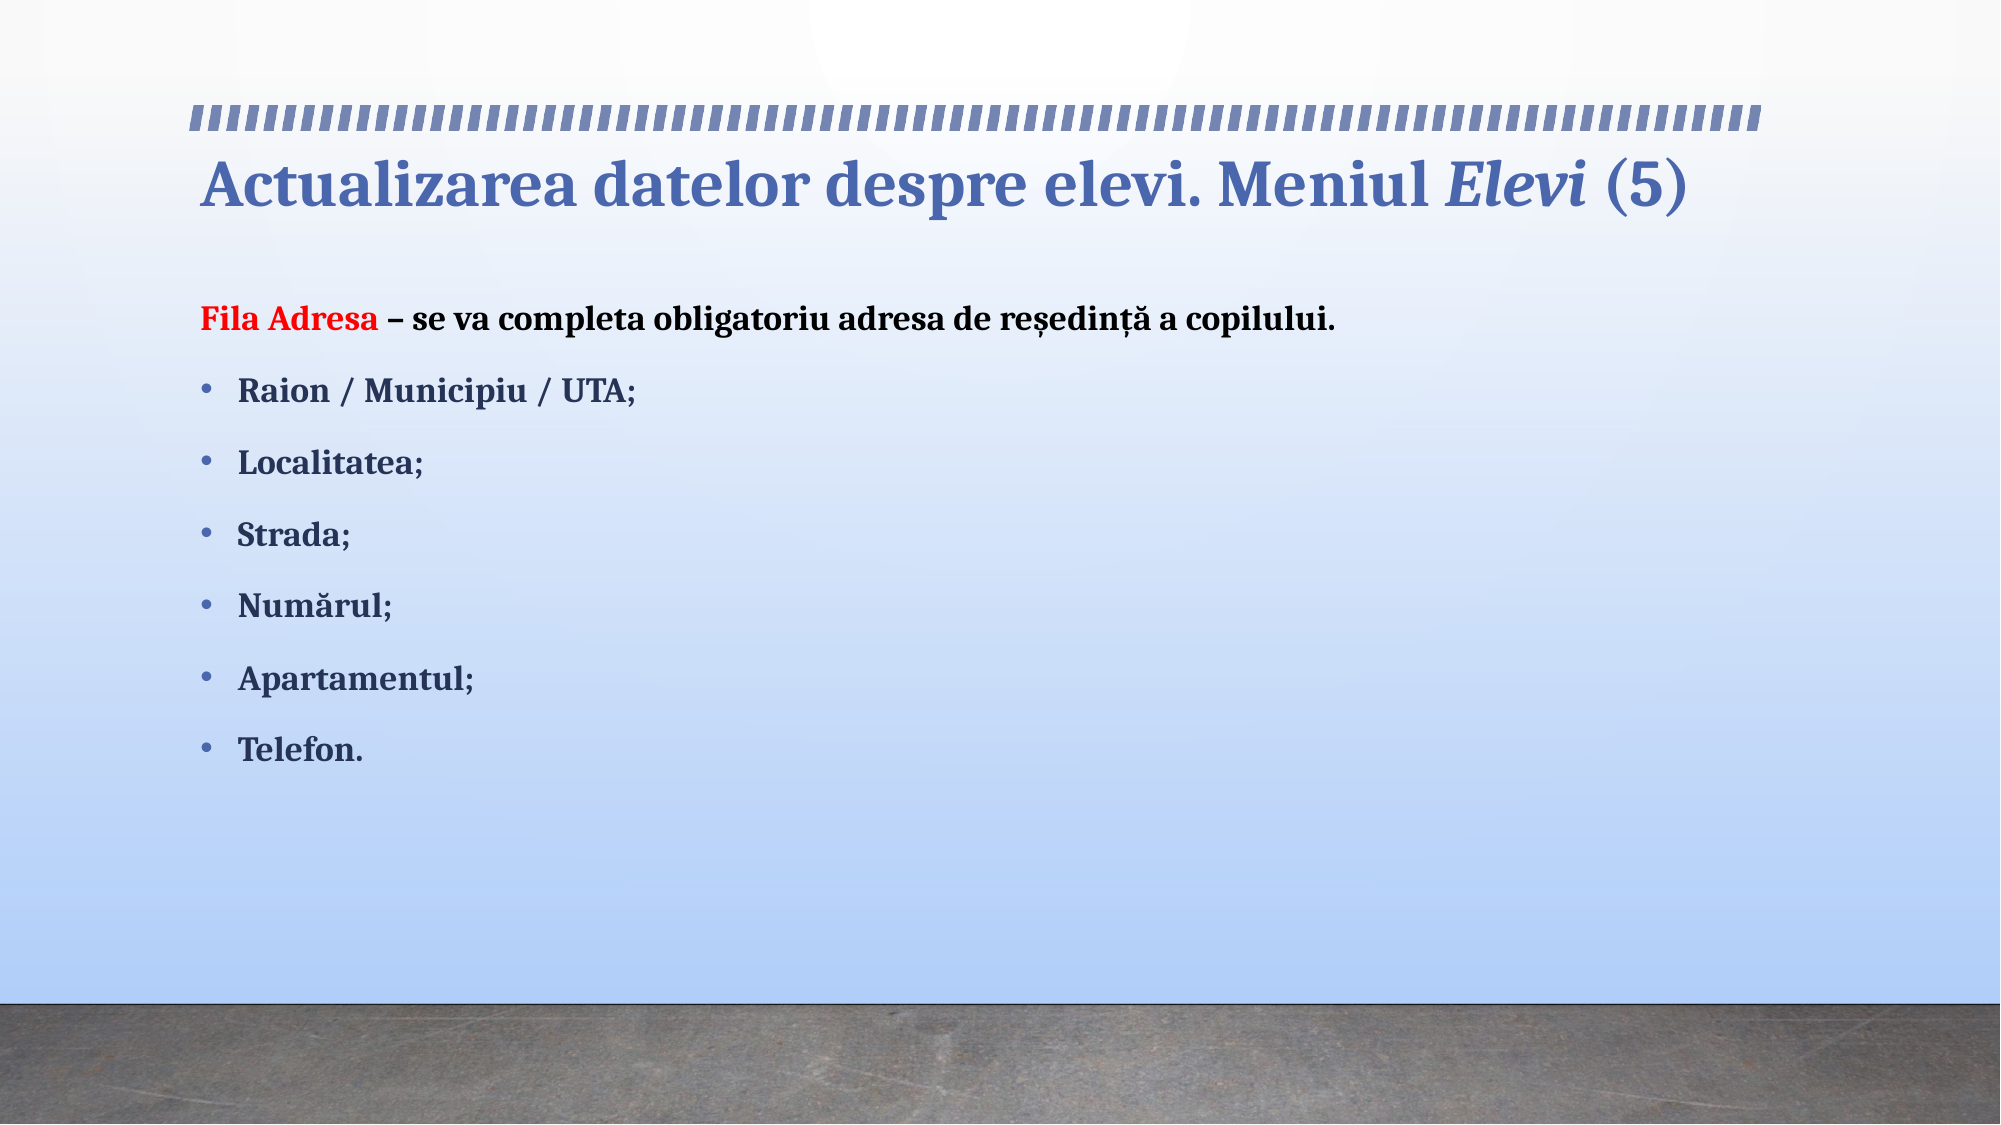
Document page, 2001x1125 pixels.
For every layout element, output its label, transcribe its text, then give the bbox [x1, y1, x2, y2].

title Actualizarea datelor despre elevi. Meniul Elevi (5) [185, 141, 1761, 278]
picture [0, 1004, 2000, 1124]
list Fila Adresa – se va completa obligatoriu adresa de reședință a copilului. Raion / Municipiu / UTA; Localitatea; Strada; Numărul; Apartamentul; Telefon. [185, 278, 1811, 1019]
